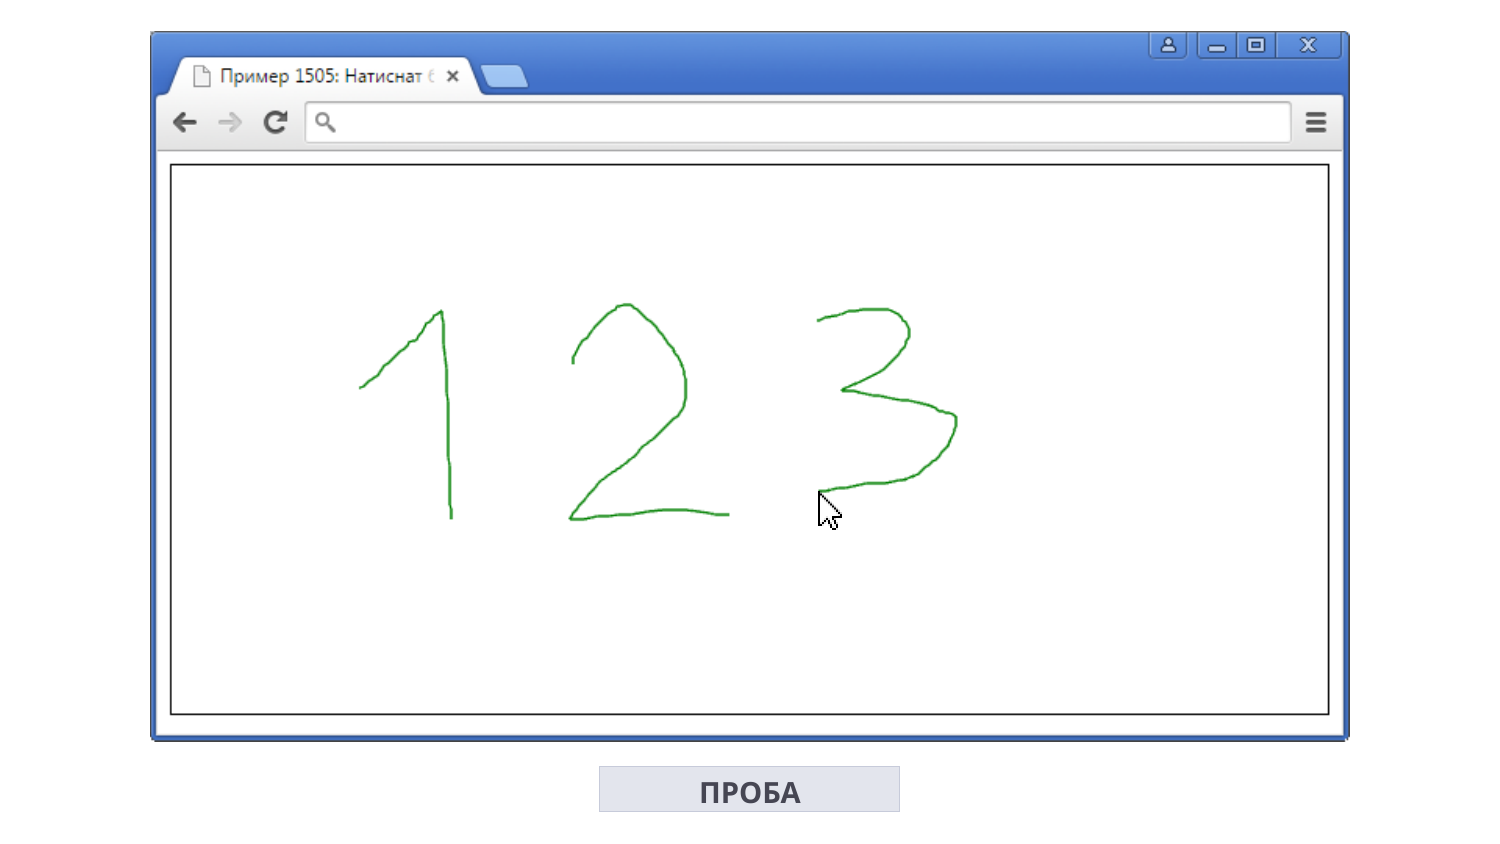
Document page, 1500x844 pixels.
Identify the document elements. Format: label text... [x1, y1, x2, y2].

text_box ПРОБА [599, 766, 900, 812]
picture [149, 31, 1351, 742]
